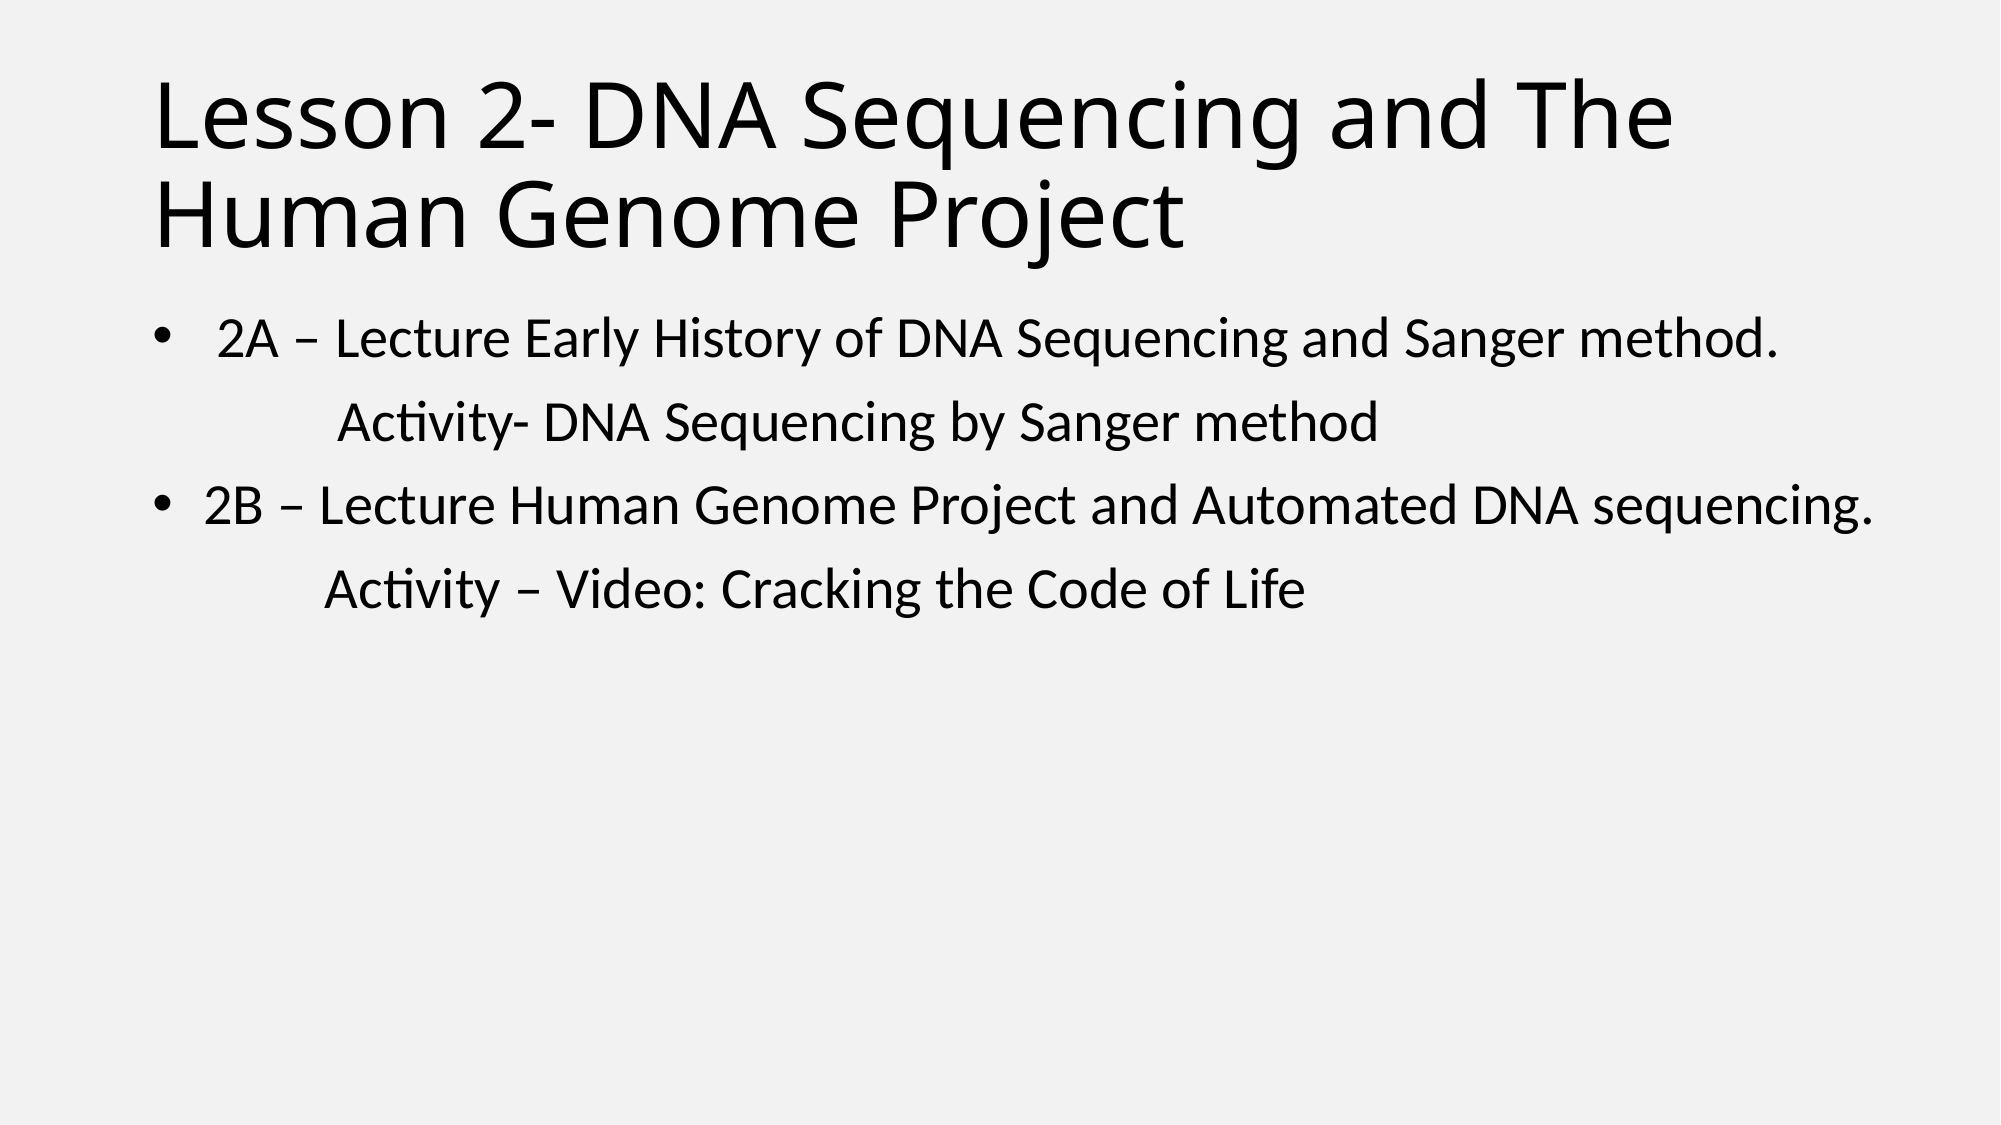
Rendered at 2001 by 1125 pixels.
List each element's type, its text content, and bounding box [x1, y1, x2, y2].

list 2A – Lecture Early History of DNA Sequencing and Sanger method. Activity- DNA Sequencing by Sanger method 2B – Lecture Human Genome Project and Automated DNA sequencing. Activity – Video: Cracking the Code of Life [137, 299, 2000, 1014]
title Lesson 2- DNA Sequencing and The Human Genome Project [137, 59, 1863, 278]
